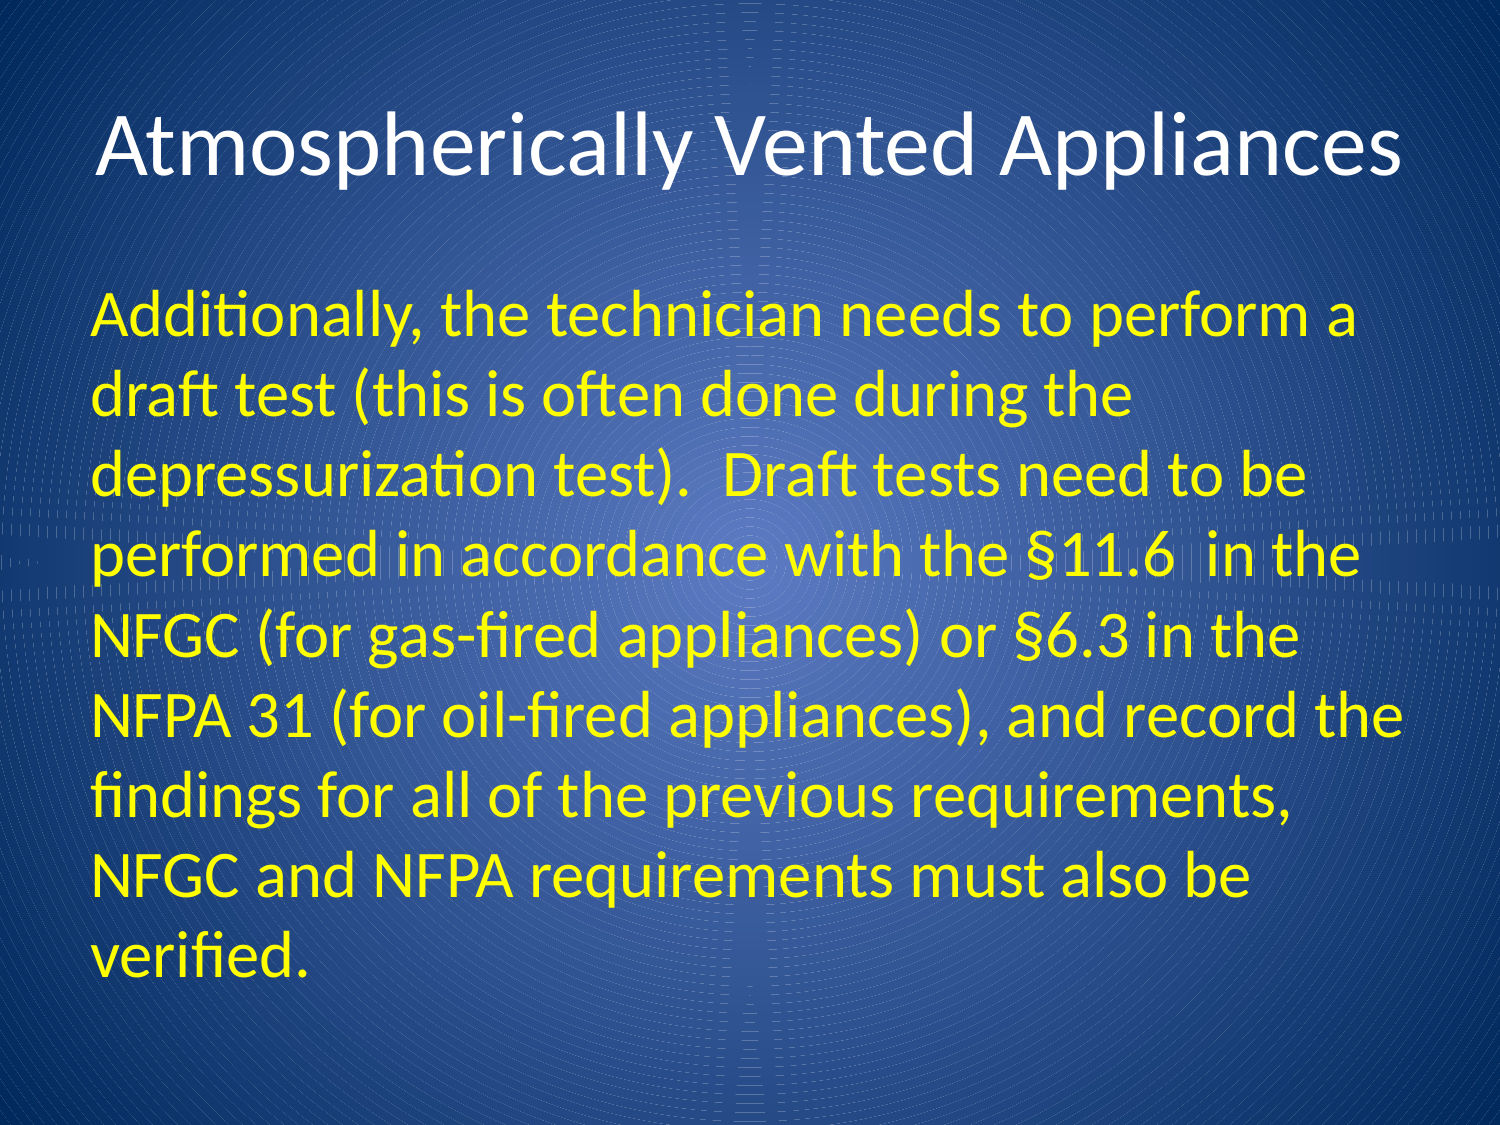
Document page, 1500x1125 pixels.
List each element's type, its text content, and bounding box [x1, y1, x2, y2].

list Additionally, the technician needs to perform a draft test (this is often done during the depressurization test). Draft tests need to be performed in accordance with the §11.6 in the NFGC (for gas-fired appliances) or §6.3 in the NFPA 31 (for oil-fired appliances), and record the findings for all of the previous requirements, NFGC and NFPA requirements must also be verified. [75, 262, 1425, 1005]
title Atmospherically Vented Appliances [75, 45, 1425, 233]
